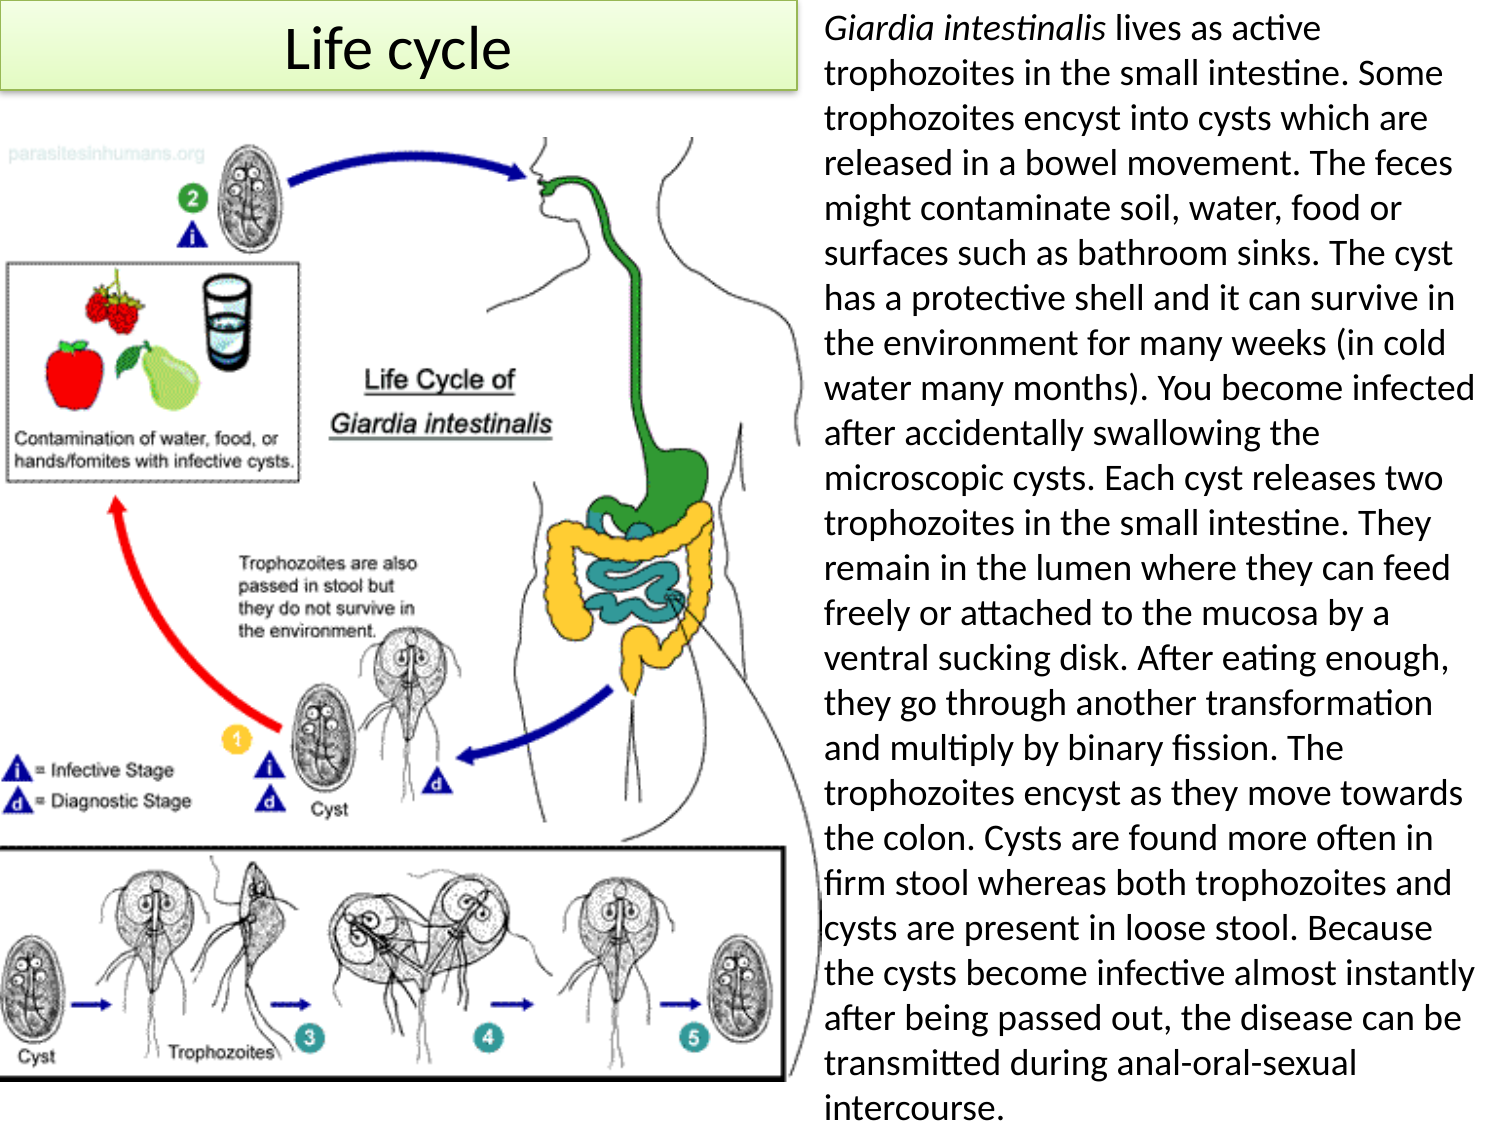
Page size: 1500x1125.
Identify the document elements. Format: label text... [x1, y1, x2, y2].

text_box Giardia intestinalis lives as active trophozoites in the small intestine. Some trophozoites encyst into cysts which are released in a bowel movement. The feces might contaminate soil, water, food or surfaces such as bathroom sinks. The cyst has a protective shell and it can survive in the environment for many weeks (in cold water many months). You become infected after accidentally swallowing the microscopic cysts. Each cyst releases two trophozoites in the small intestine. They remain in the lumen where they can feed freely or attached to the mucosa by a ventral sucking disk. After eating enough, they go through another transformation and multiply by binary fission. The trophozoites encyst as they move towards the colon. Cysts are found more often in firm stool whereas both trophozoites and cysts are present in loose stool. Because the cysts become infective almost instantly after being passed out, the disease can be transmitted during anal-oral-sexual intercourse. [808, 0, 1500, 1125]
title Life cycle [0, 0, 798, 91]
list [0, 136, 822, 1082]
